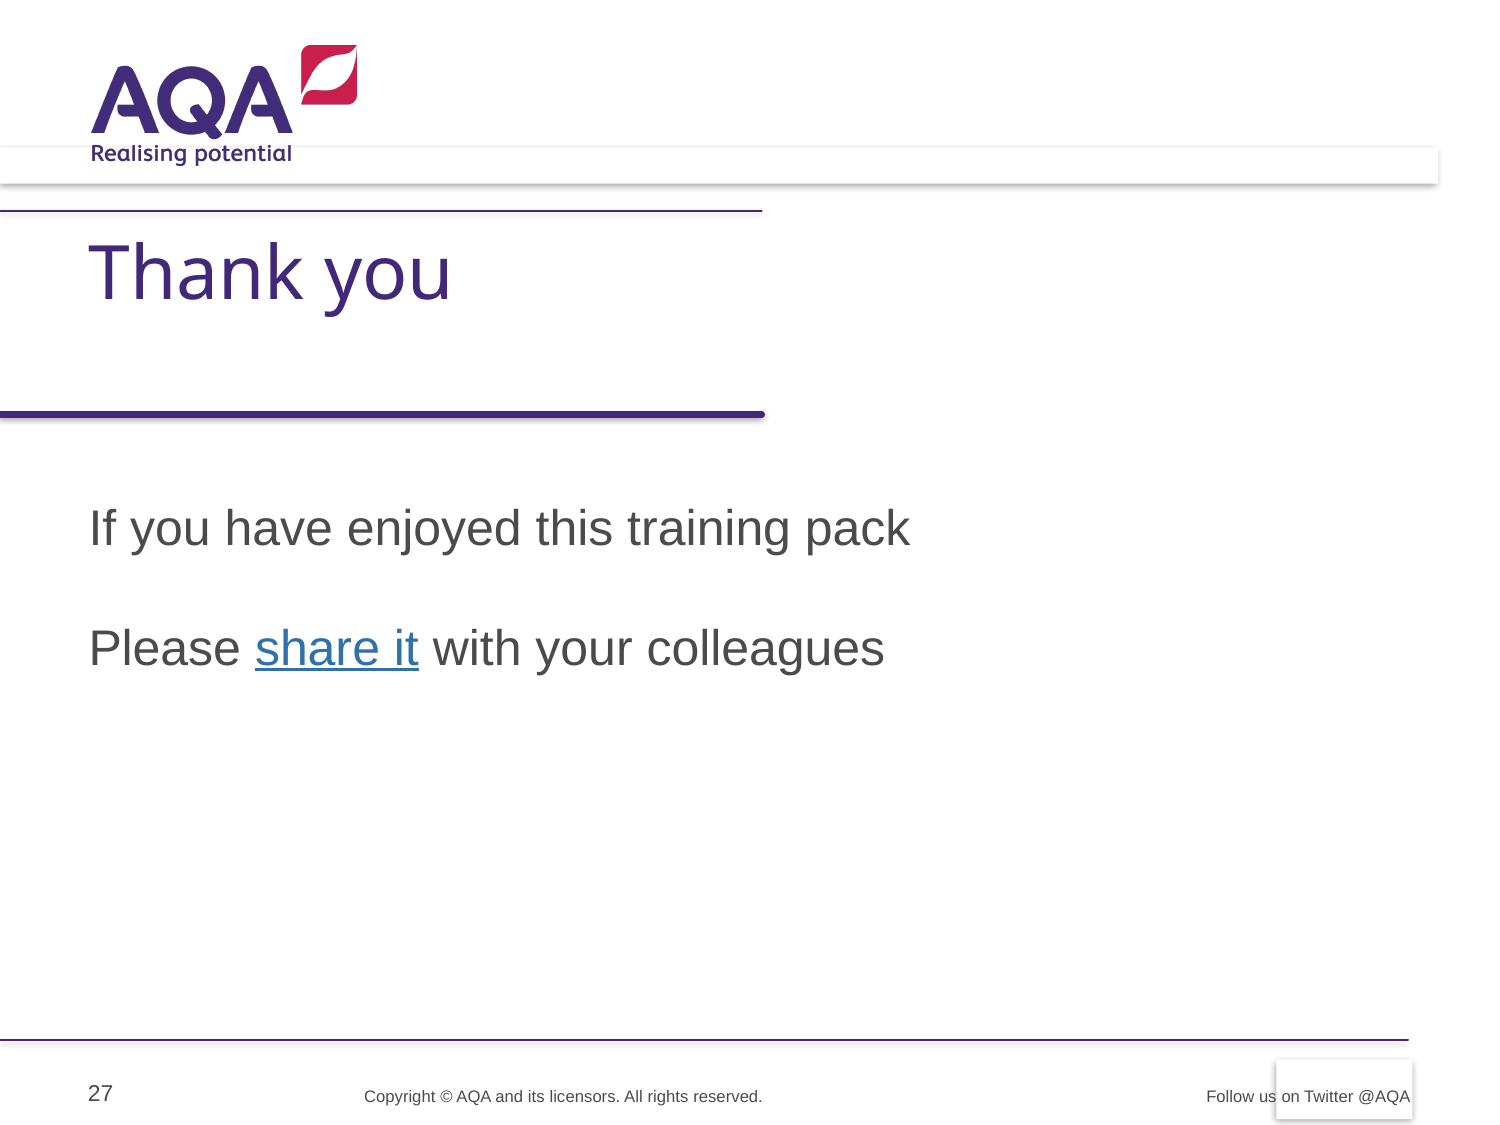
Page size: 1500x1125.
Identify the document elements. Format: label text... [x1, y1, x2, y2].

title Thank you [88, 235, 750, 396]
slide_number 27 [72, 1062, 188, 1123]
text_box If you have enjoyed this training pack Please share it with your colleagues [88, 495, 1409, 676]
footer Copyright © AQA and its licensors. All rights reserved. [324, 1084, 764, 1124]
picture [91, 45, 357, 166]
